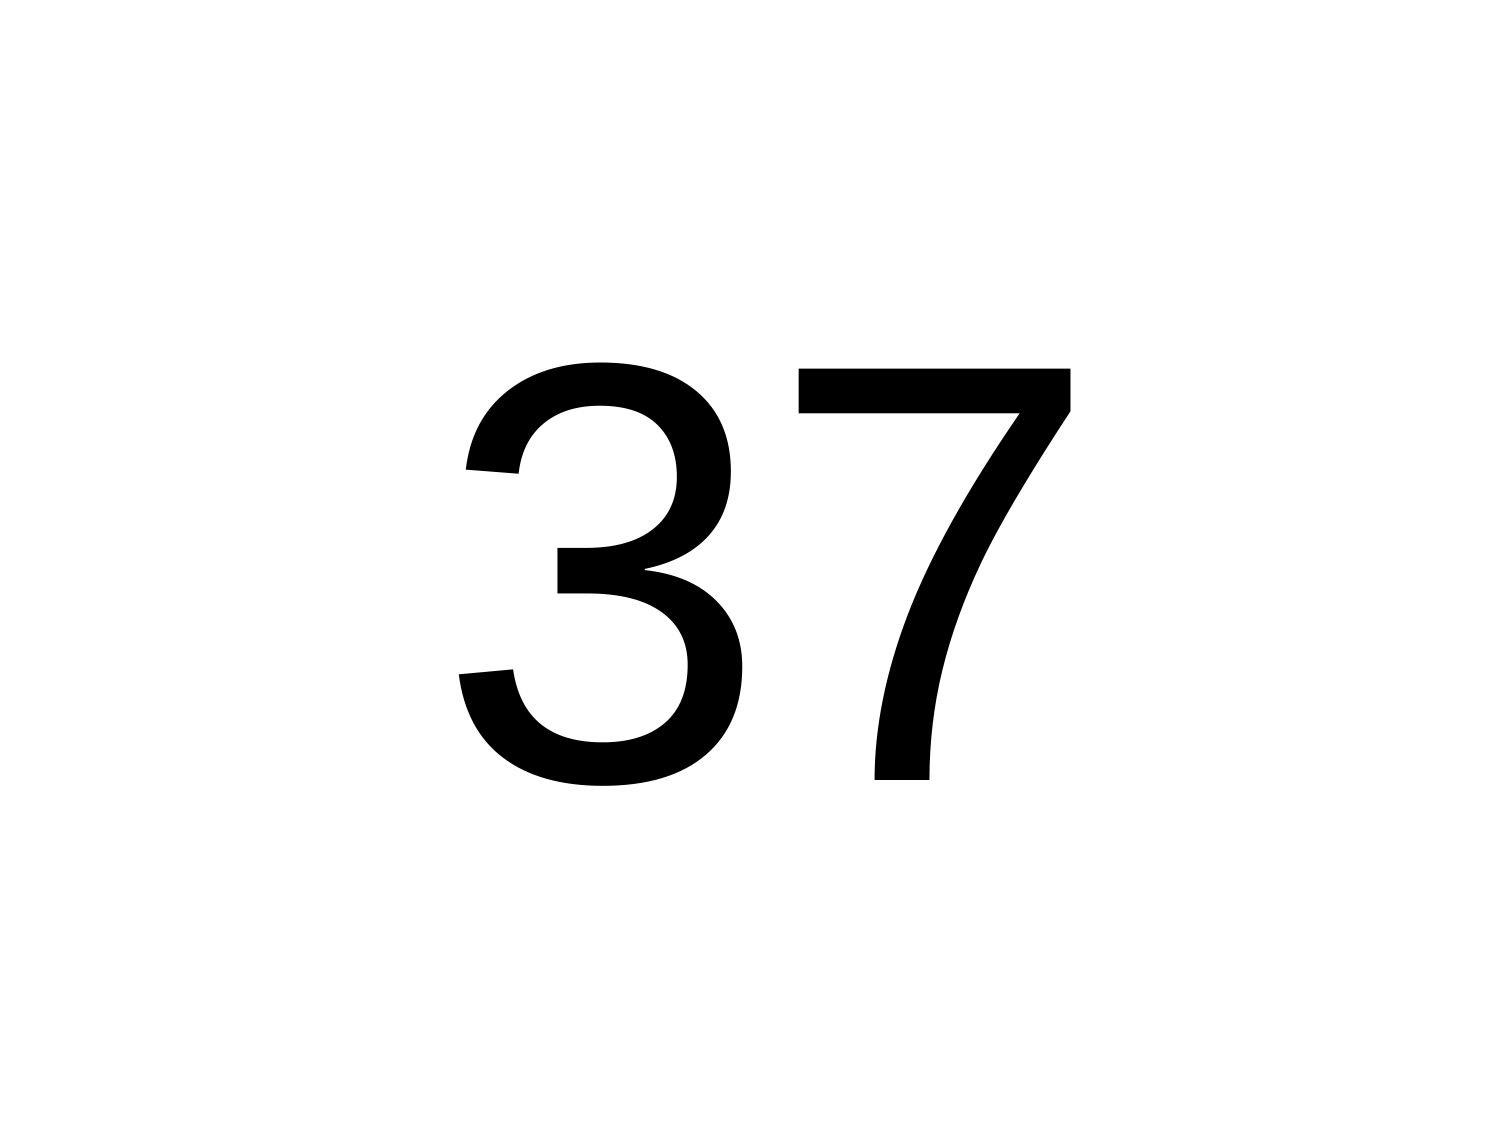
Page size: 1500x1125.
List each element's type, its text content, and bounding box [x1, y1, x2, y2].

text_box 37 [212, 174, 1325, 908]
